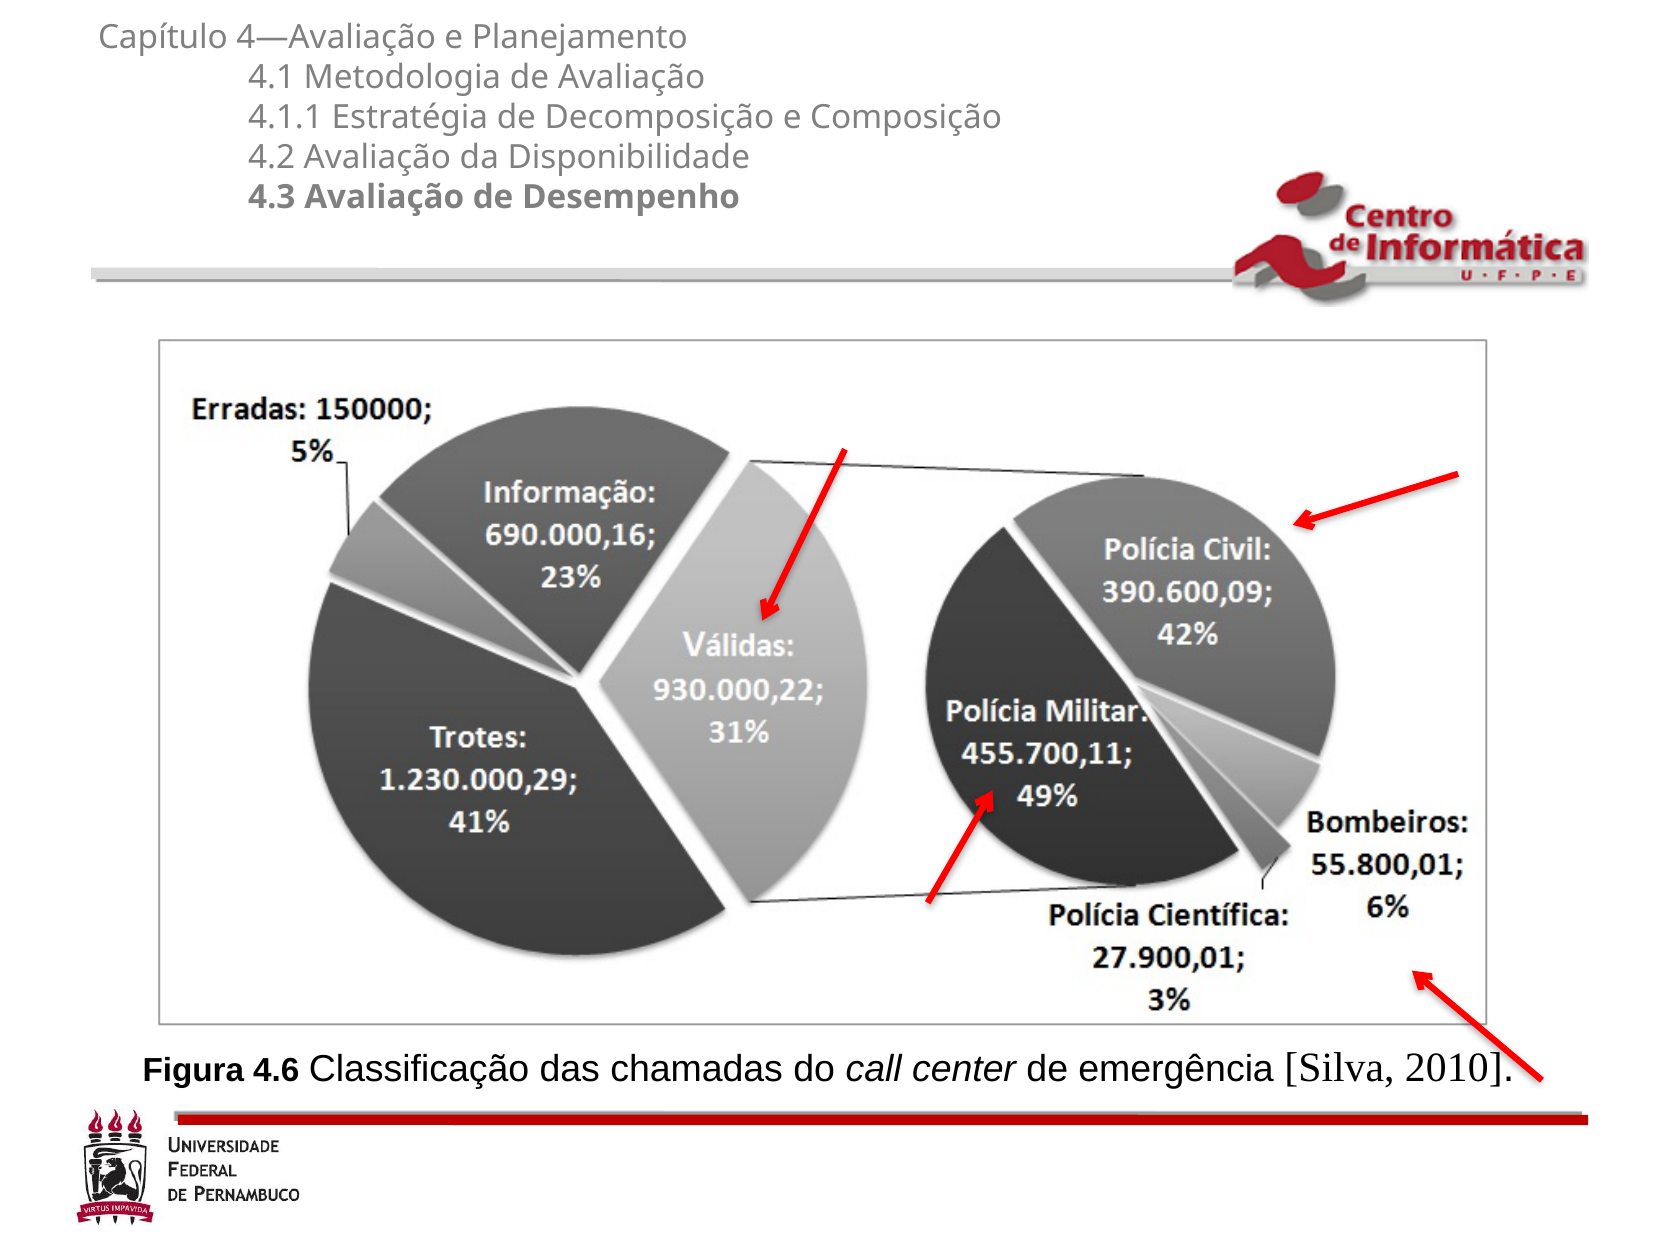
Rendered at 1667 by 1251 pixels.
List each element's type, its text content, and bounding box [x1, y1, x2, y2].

picture [1232, 169, 1589, 307]
picture [65, 1096, 352, 1246]
text_box Figura 4.6 Classiﬁcação das chamadas do call center de emergência [Silva, 2010]. [127, 1031, 1530, 1097]
picture [157, 338, 1489, 1027]
title Capítulo 4—Avaliação e Planejamento 4.1 Metodologia de Avaliação 4.1.1 Estratégia de Decomposição e Composição 4.2 Avaliação da Disponibilidade 4.3 Avaliação de Desempenho [83, 34, 1581, 275]
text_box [1411, 970, 1543, 1081]
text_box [927, 790, 993, 903]
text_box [762, 448, 846, 621]
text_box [1292, 473, 1459, 526]
